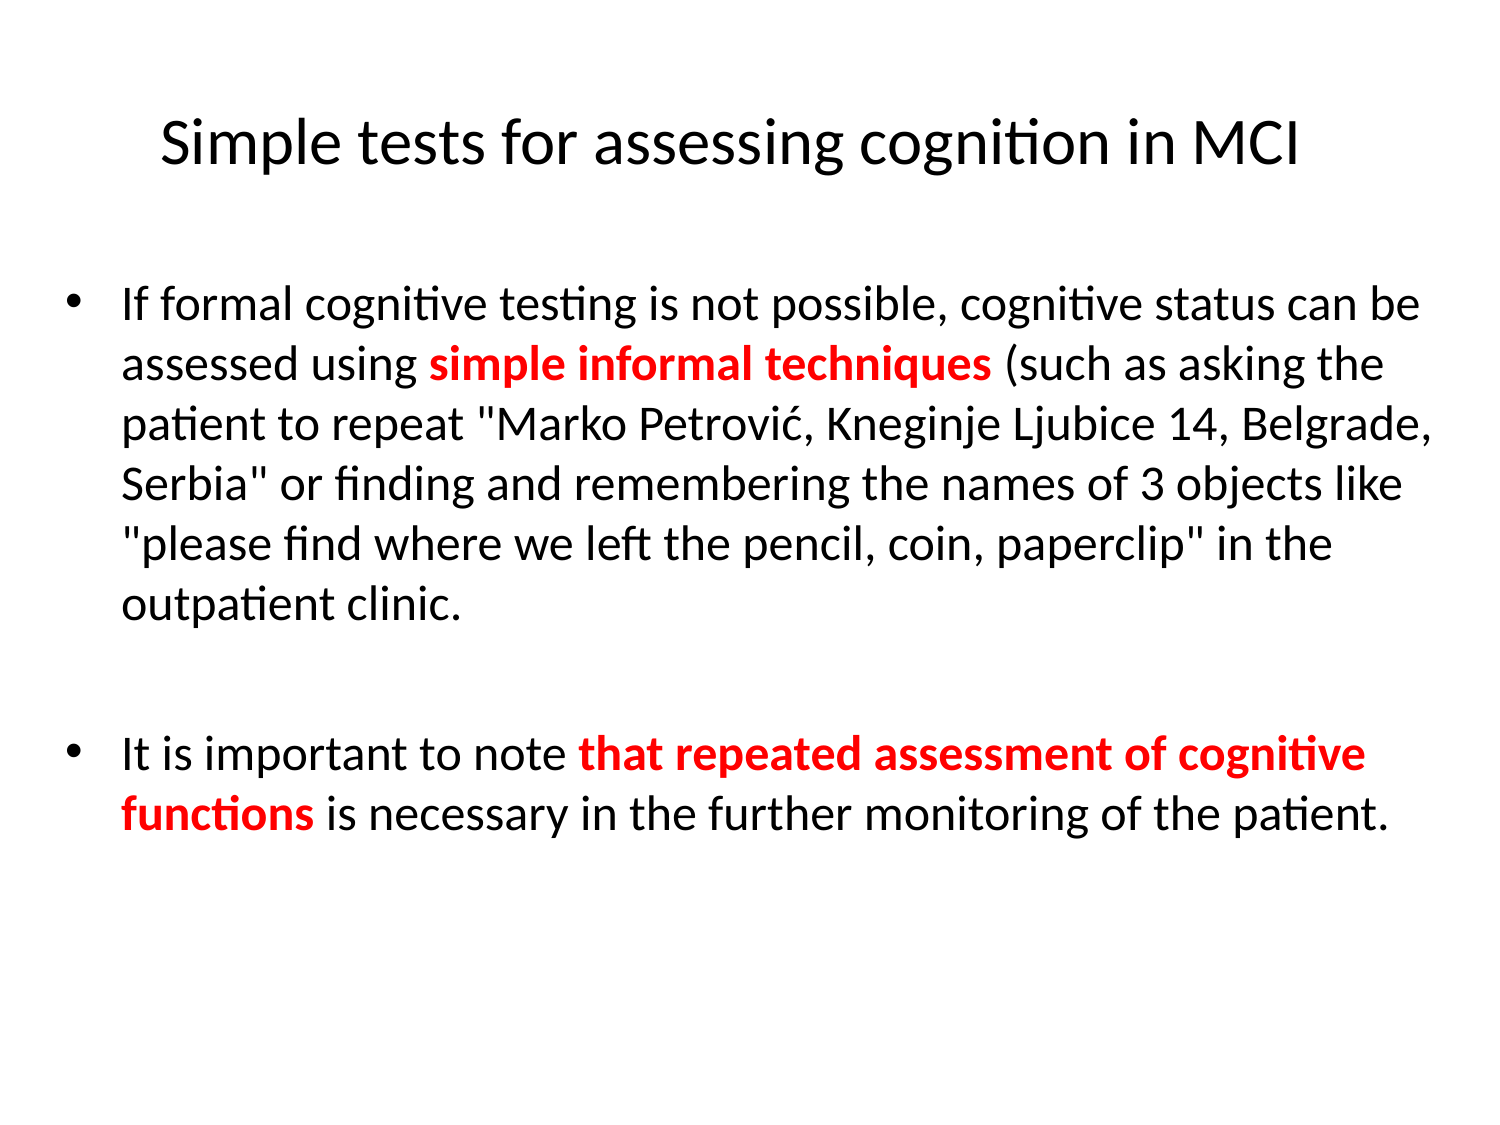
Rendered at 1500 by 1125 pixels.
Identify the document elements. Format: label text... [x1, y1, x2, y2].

list If formal cognitive testing is not possible, cognitive status can be assessed using simple informal techniques (such as asking the patient to repeat "Marko Petrović, Kneginje Ljubice 14, Belgrade, Serbia" or finding and remembering the names of 3 objects like "please find where we left the pencil, coin, paperclip" in the outpatient clinic. It is important to note that repeated assessment of cognitive functions is necessary in the further monitoring of the patient. [50, 262, 1463, 888]
title Simple tests for assessing cognition in MCI [50, 24, 1413, 250]
